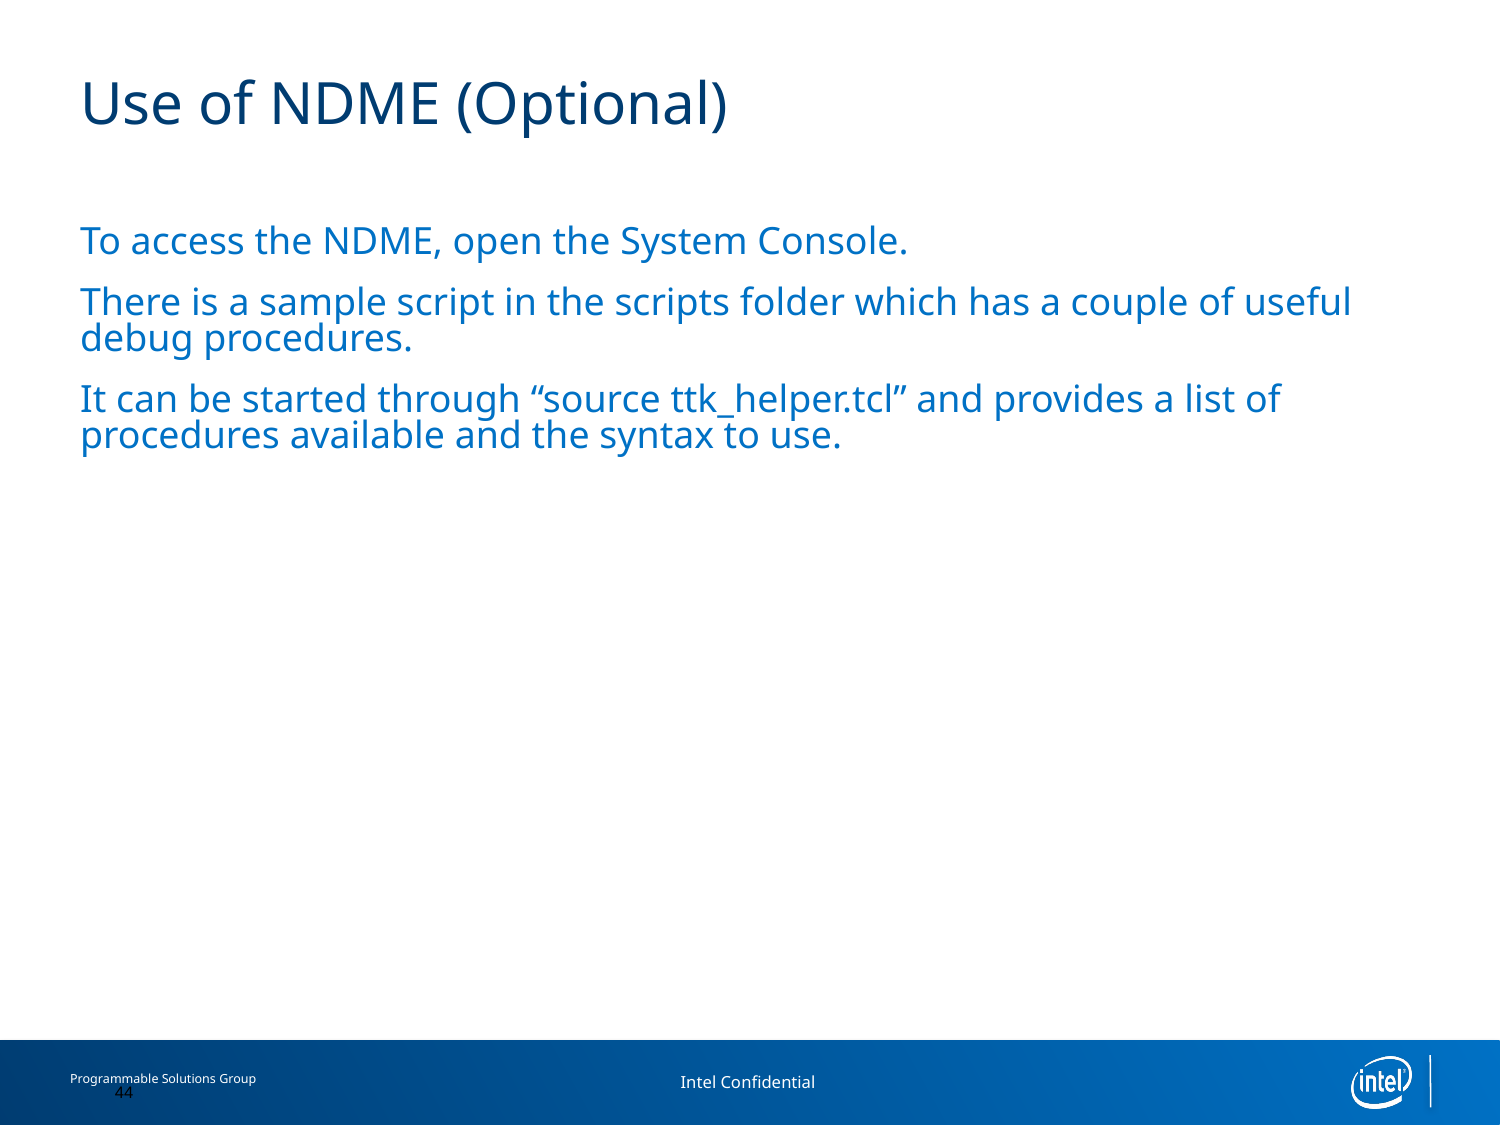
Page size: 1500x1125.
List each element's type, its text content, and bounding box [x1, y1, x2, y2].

title Use of NDME (Optional) [80, 65, 1458, 194]
picture [1351, 1056, 1412, 1109]
list To access the NDME, open the System Console. There is a sample script in the scripts folder which has a couple of useful debug procedures. It can be started through “source ttk_helper.tcl” and provides a list of procedures available and the syntax to use. [80, 225, 1461, 1028]
slide_number 44 [19, 1069, 134, 1116]
